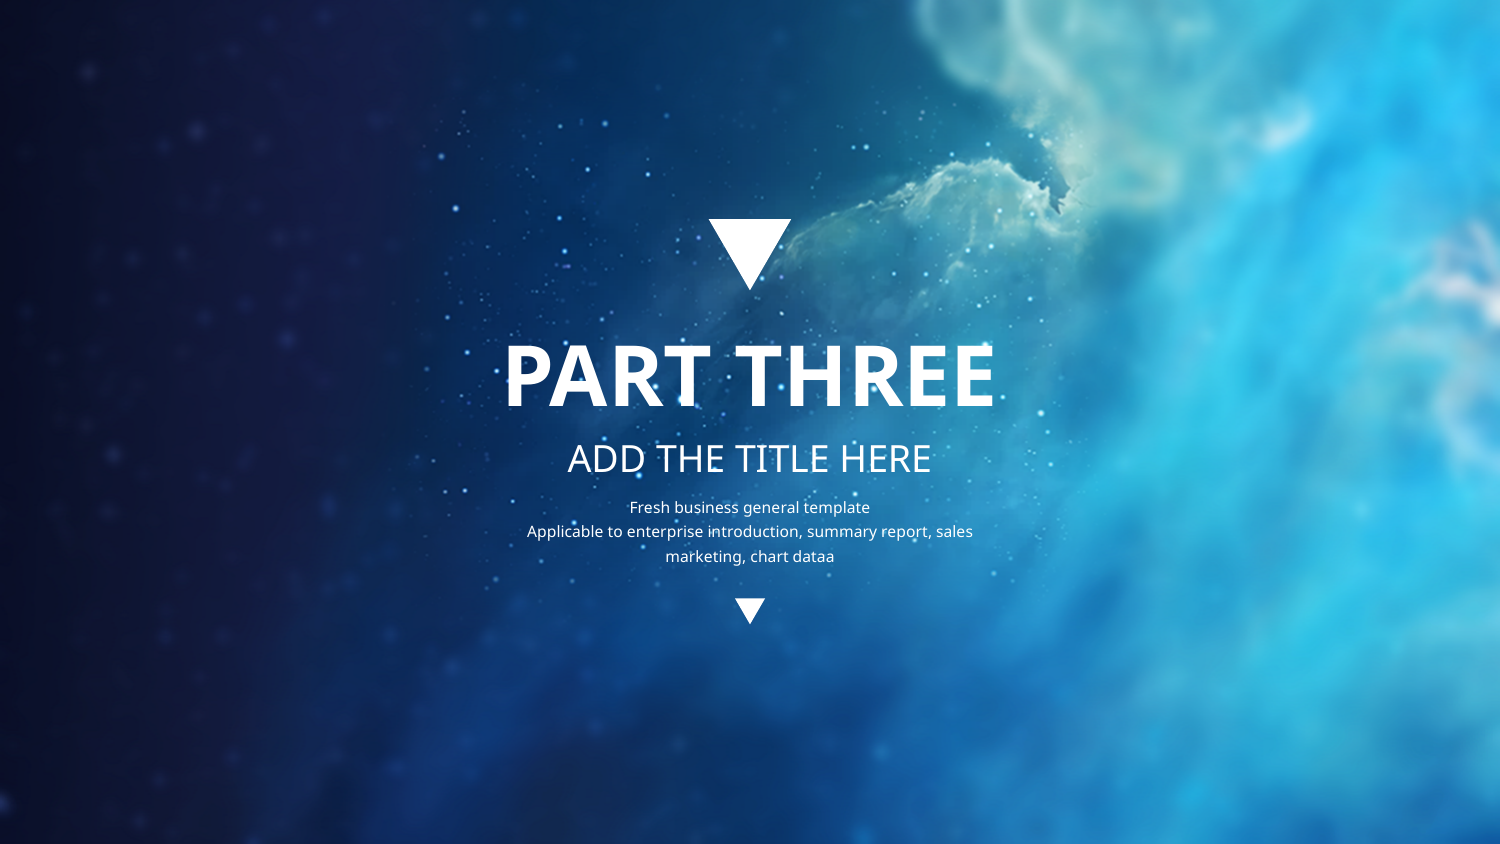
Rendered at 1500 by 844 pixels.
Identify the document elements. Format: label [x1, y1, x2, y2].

text_box [469, 219, 1031, 625]
picture [0, 0, 1500, 844]
